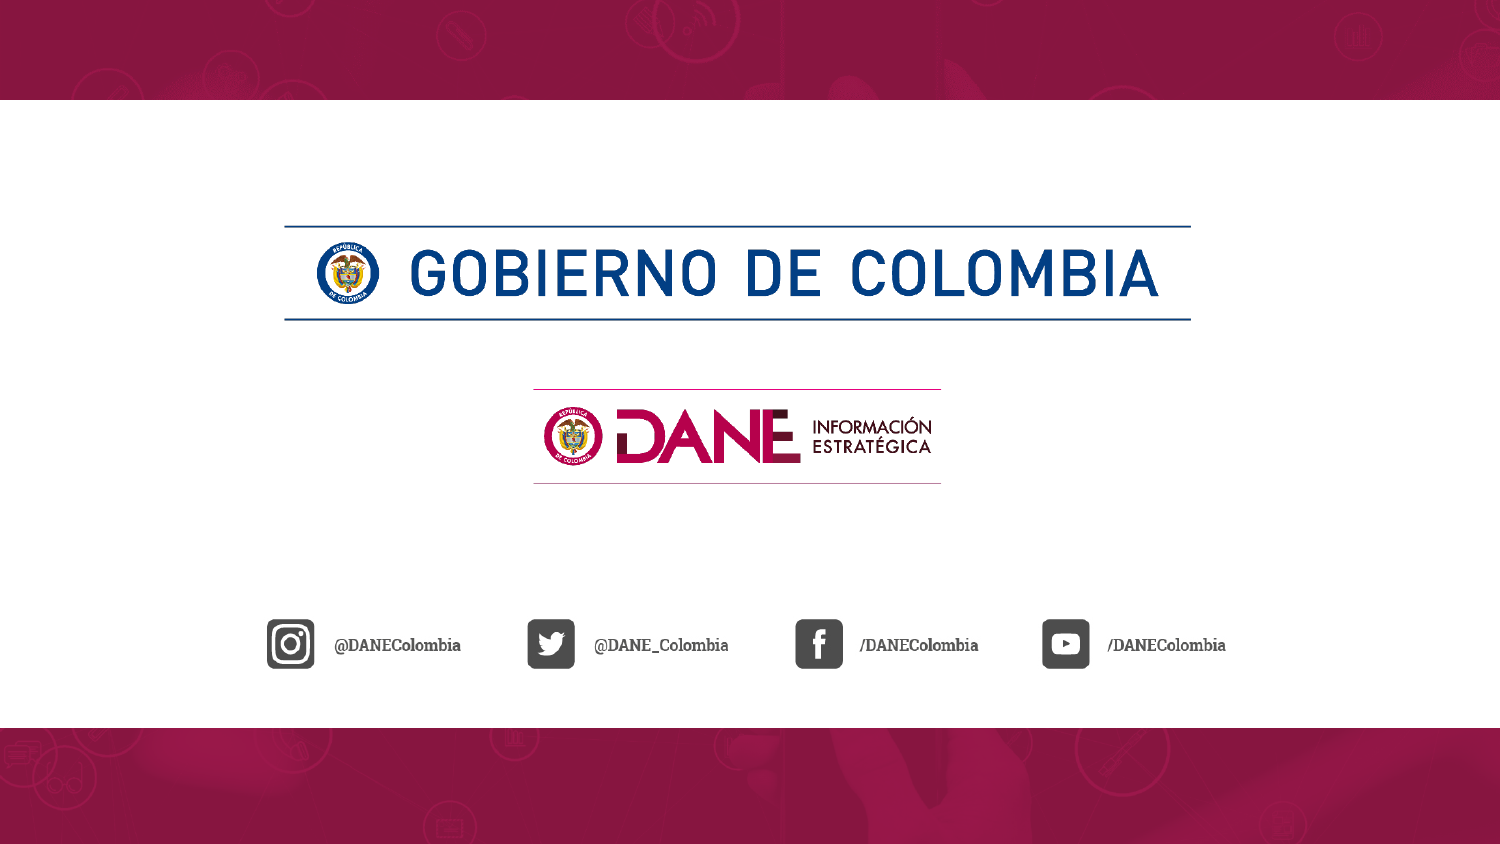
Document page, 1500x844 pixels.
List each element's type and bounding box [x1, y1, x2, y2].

picture [512, 610, 728, 670]
picture [0, 728, 1500, 844]
picture [253, 610, 464, 670]
picture [780, 610, 991, 670]
picture [1028, 610, 1239, 670]
picture [265, 197, 1214, 505]
picture [0, 0, 1500, 100]
